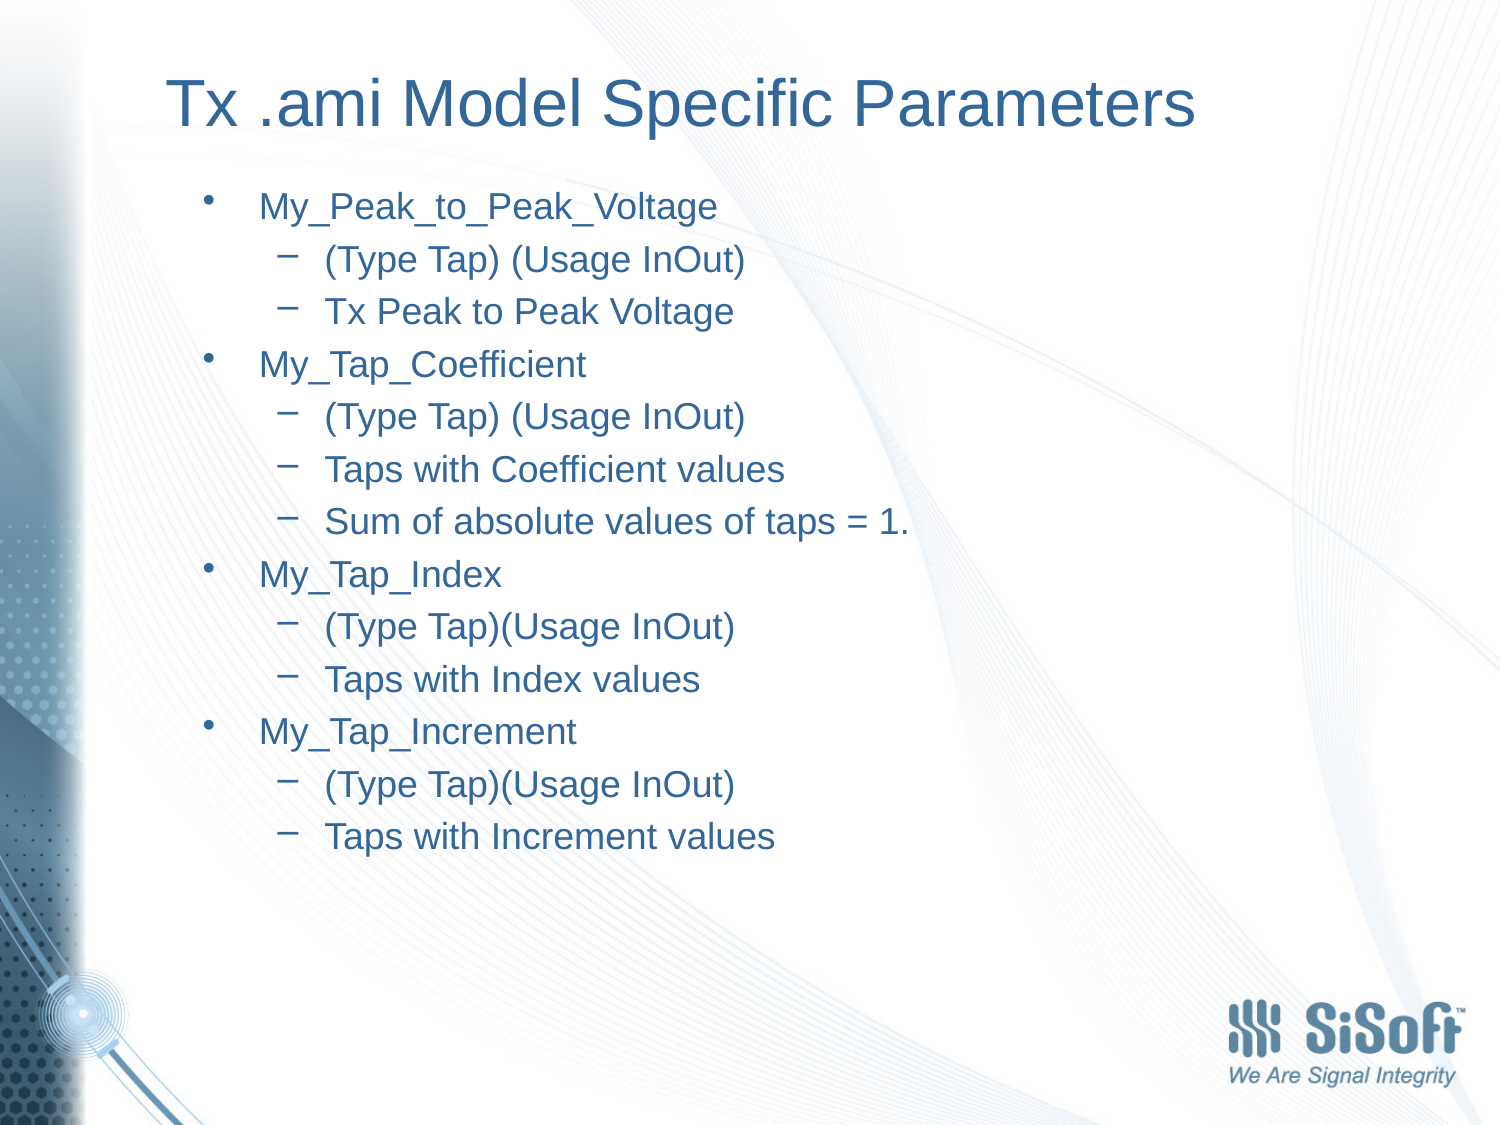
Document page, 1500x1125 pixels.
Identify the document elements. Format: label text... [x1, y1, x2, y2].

list My_Peak_to_Peak_Voltage (Type Tap) (Usage InOut) Tx Peak to Peak Voltage My_Tap_Coefficient (Type Tap) (Usage InOut) Taps with Coefficient values Sum of absolute values of taps = 1. My_Tap_Index (Type Tap)(Usage InOut) Taps with Index values My_Tap_Increment (Type Tap)(Usage InOut) Taps with Increment values [187, 174, 1363, 1075]
title Tx .ami Model Specific Parameters [150, 24, 1300, 175]
picture [0, 0, 1500, 1125]
